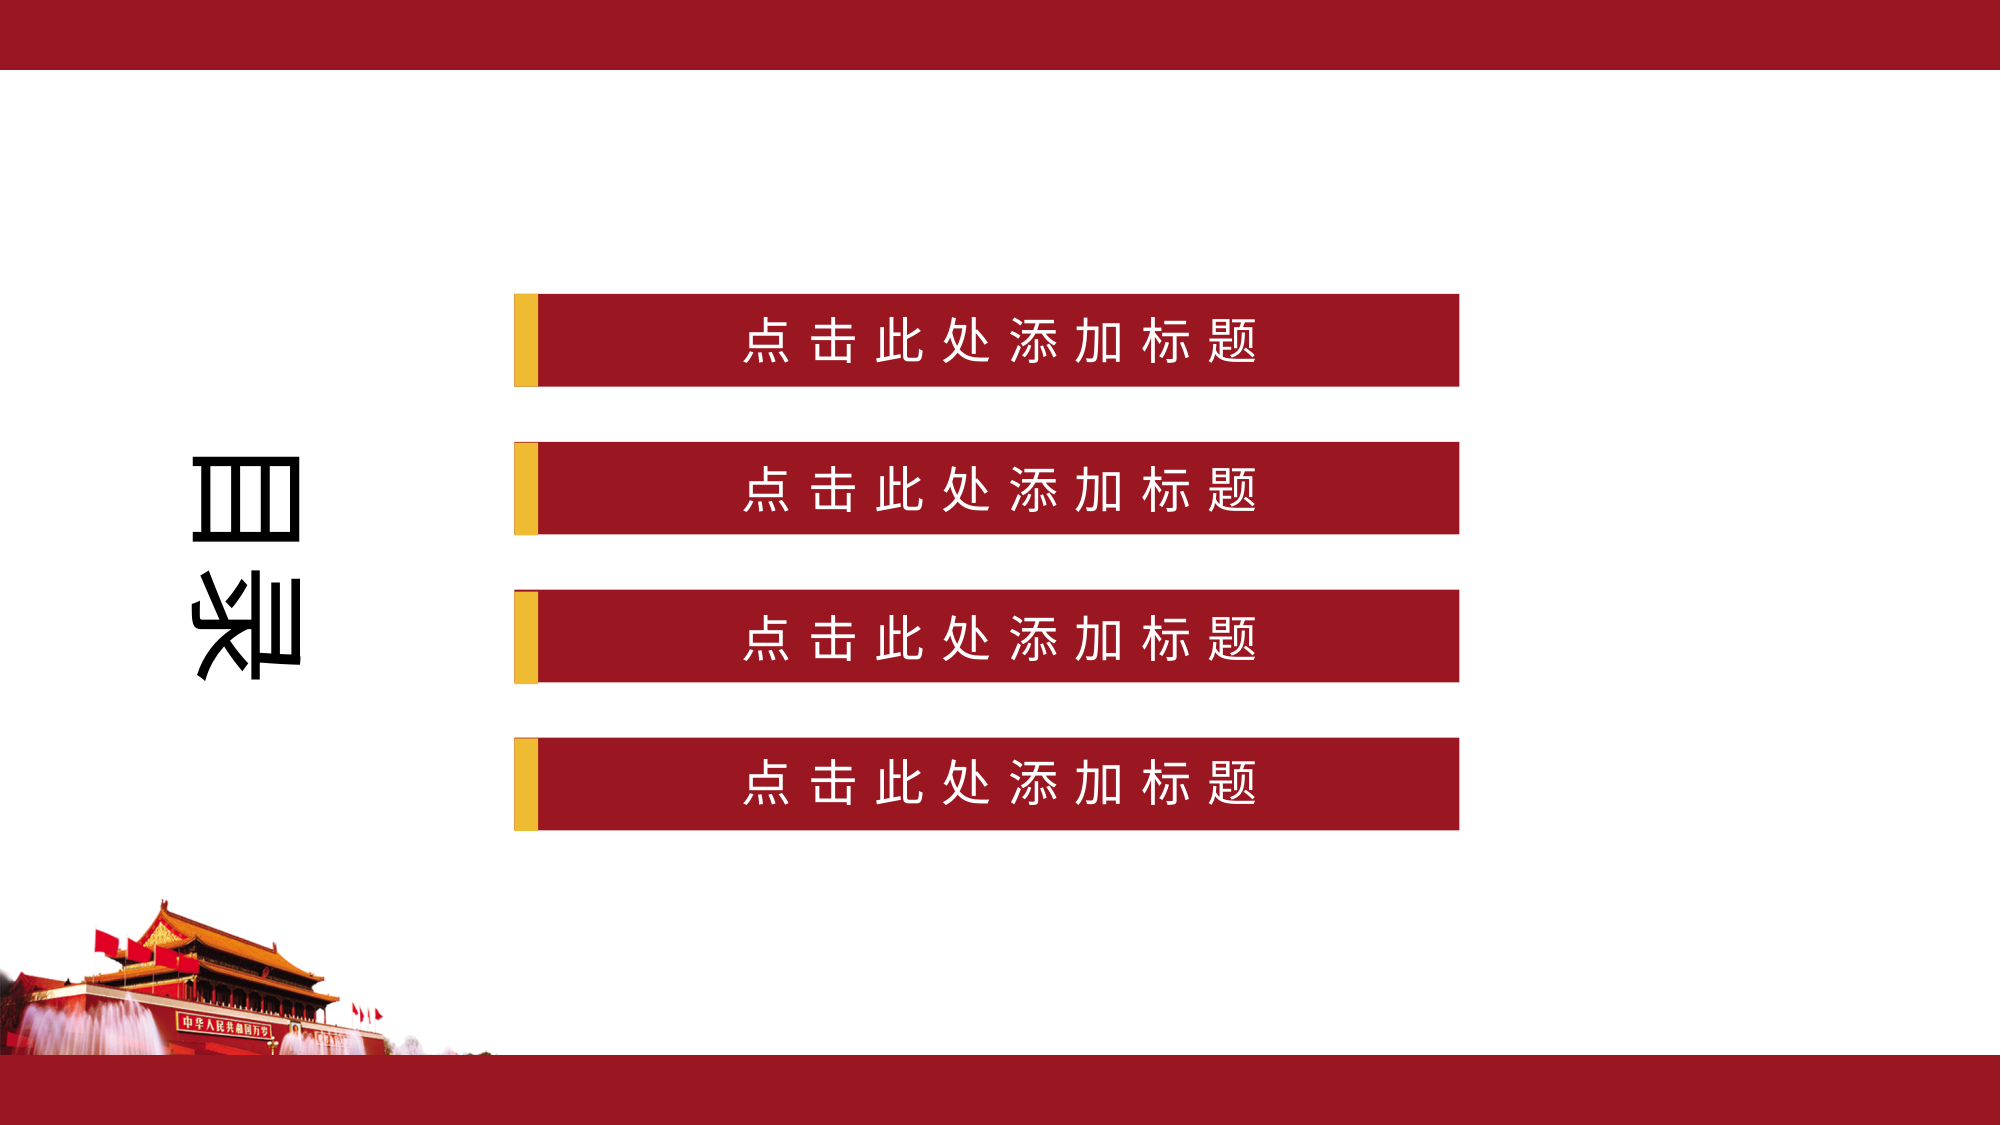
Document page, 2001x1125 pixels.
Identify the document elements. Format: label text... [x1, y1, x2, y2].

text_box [514, 589, 1460, 685]
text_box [514, 293, 1460, 387]
text_box [0, 0, 2000, 71]
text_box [514, 441, 1460, 536]
picture [0, 747, 1062, 1125]
text_box [1062, 1054, 2000, 1125]
text_box 目录 [153, 422, 336, 747]
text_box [514, 737, 1460, 831]
